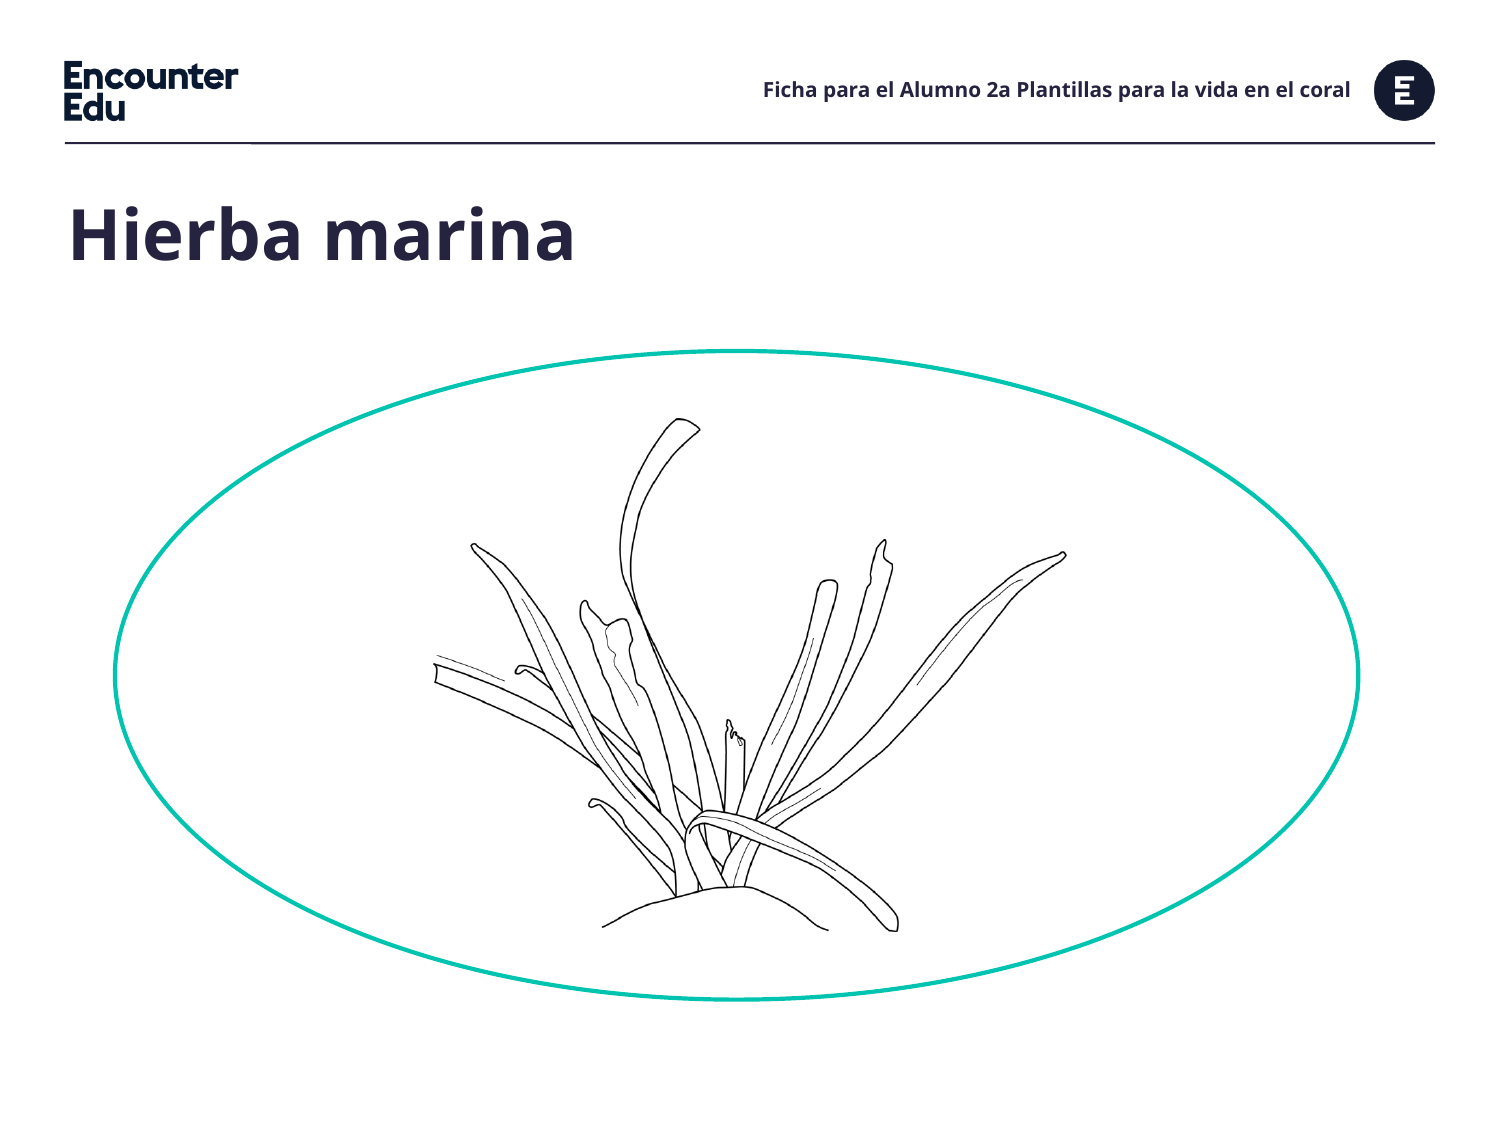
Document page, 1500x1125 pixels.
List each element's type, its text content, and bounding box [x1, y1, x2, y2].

title Ficha para el Alumno 2a Plantillas para la vida en el coral [749, 67, 1359, 114]
picture [1372, 58, 1436, 122]
picture [60, 59, 243, 122]
text_box [114, 366, 1359, 1000]
list Hierba marina [59, 191, 929, 394]
picture [433, 418, 1067, 933]
